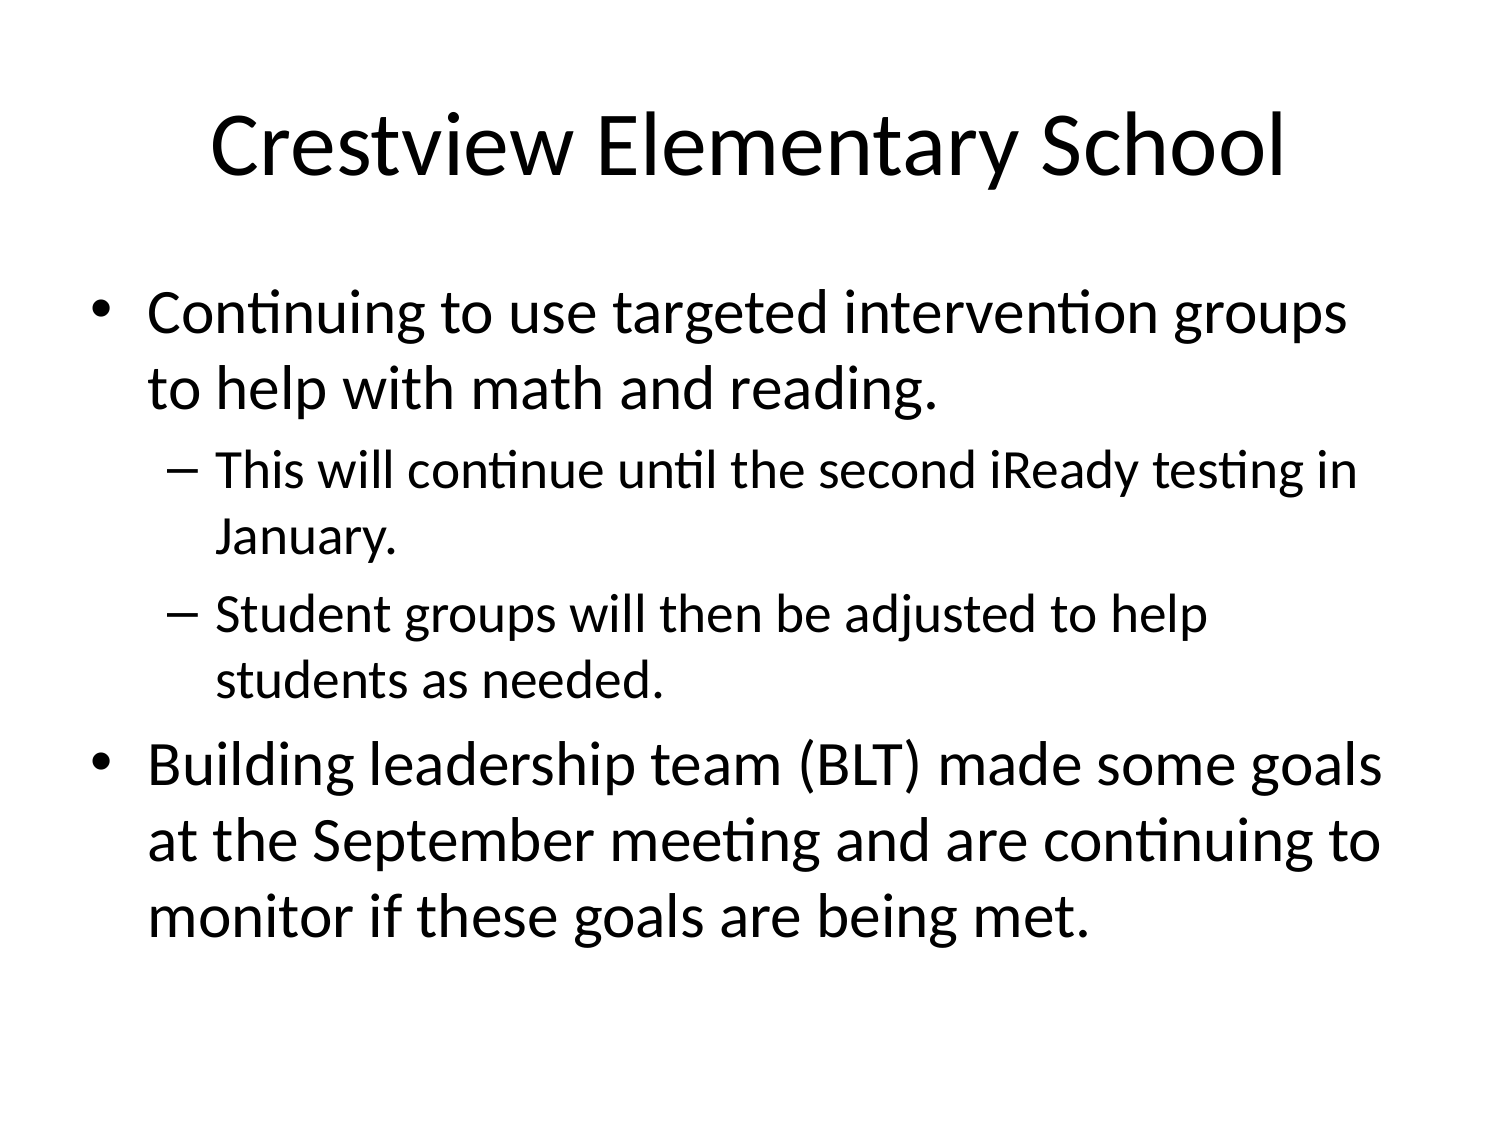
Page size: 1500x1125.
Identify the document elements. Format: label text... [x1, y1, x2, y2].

list Continuing to use targeted intervention groups to help with math and reading. This will continue until the second iReady testing in January. Student groups will then be adjusted to help students as needed. Building leadership team (BLT) made some goals at the September meeting and are continuing to monitor if these goals are being met. [75, 262, 1425, 1005]
title Crestview Elementary School [75, 45, 1425, 233]
